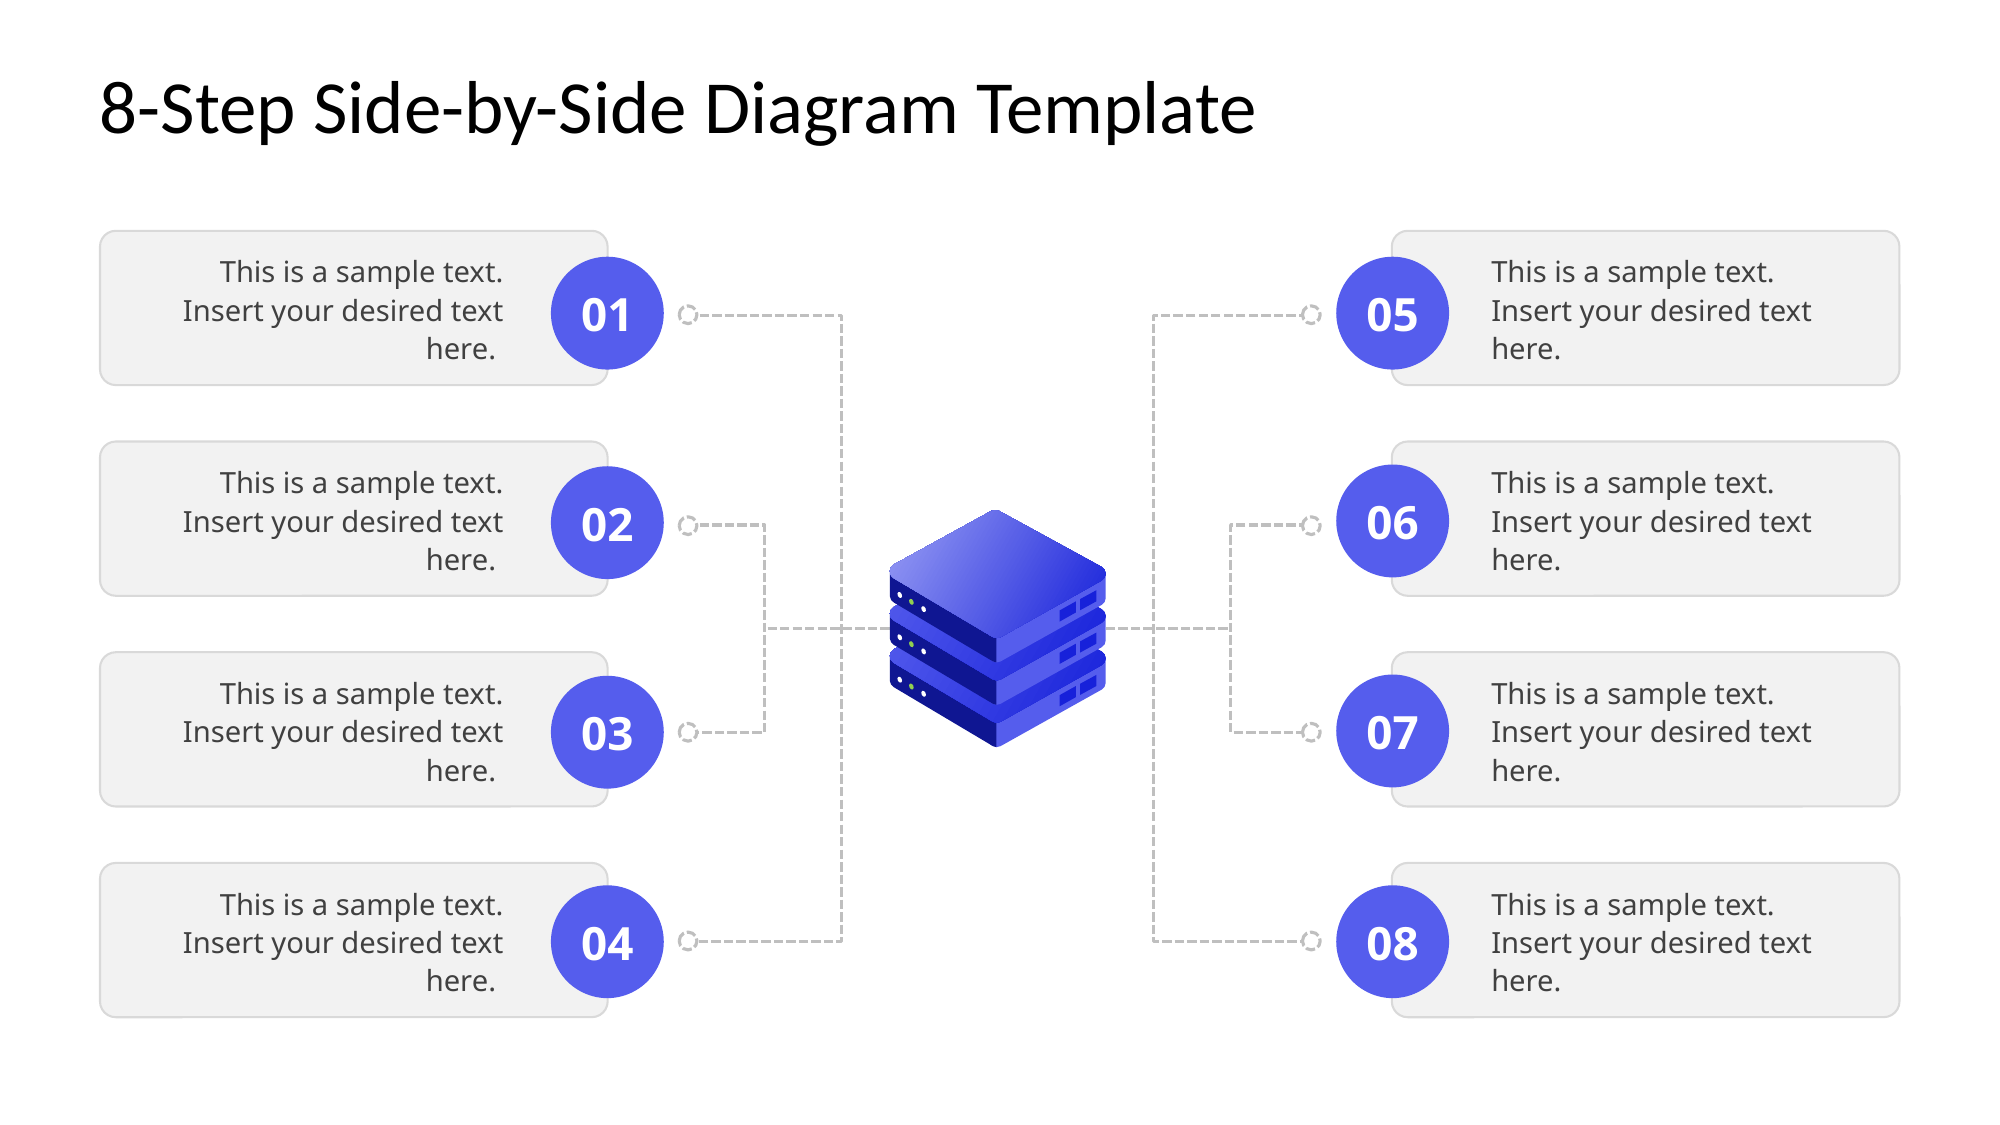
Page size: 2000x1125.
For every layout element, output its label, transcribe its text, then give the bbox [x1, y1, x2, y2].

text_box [889, 509, 1106, 748]
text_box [678, 305, 948, 951]
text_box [99, 230, 608, 386]
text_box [1391, 441, 1900, 597]
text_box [1335, 674, 1450, 788]
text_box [1335, 885, 1450, 999]
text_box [550, 675, 664, 789]
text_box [99, 441, 608, 597]
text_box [550, 465, 664, 580]
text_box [99, 862, 608, 1018]
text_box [1391, 862, 1900, 1018]
title 8-Step Side-by-Side Diagram Template [99, 45, 1900, 162]
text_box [550, 256, 664, 370]
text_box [1391, 230, 1900, 386]
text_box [949, 305, 1321, 951]
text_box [550, 885, 664, 999]
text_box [1335, 256, 1450, 370]
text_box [99, 651, 608, 807]
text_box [1391, 651, 1900, 807]
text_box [1335, 464, 1450, 578]
